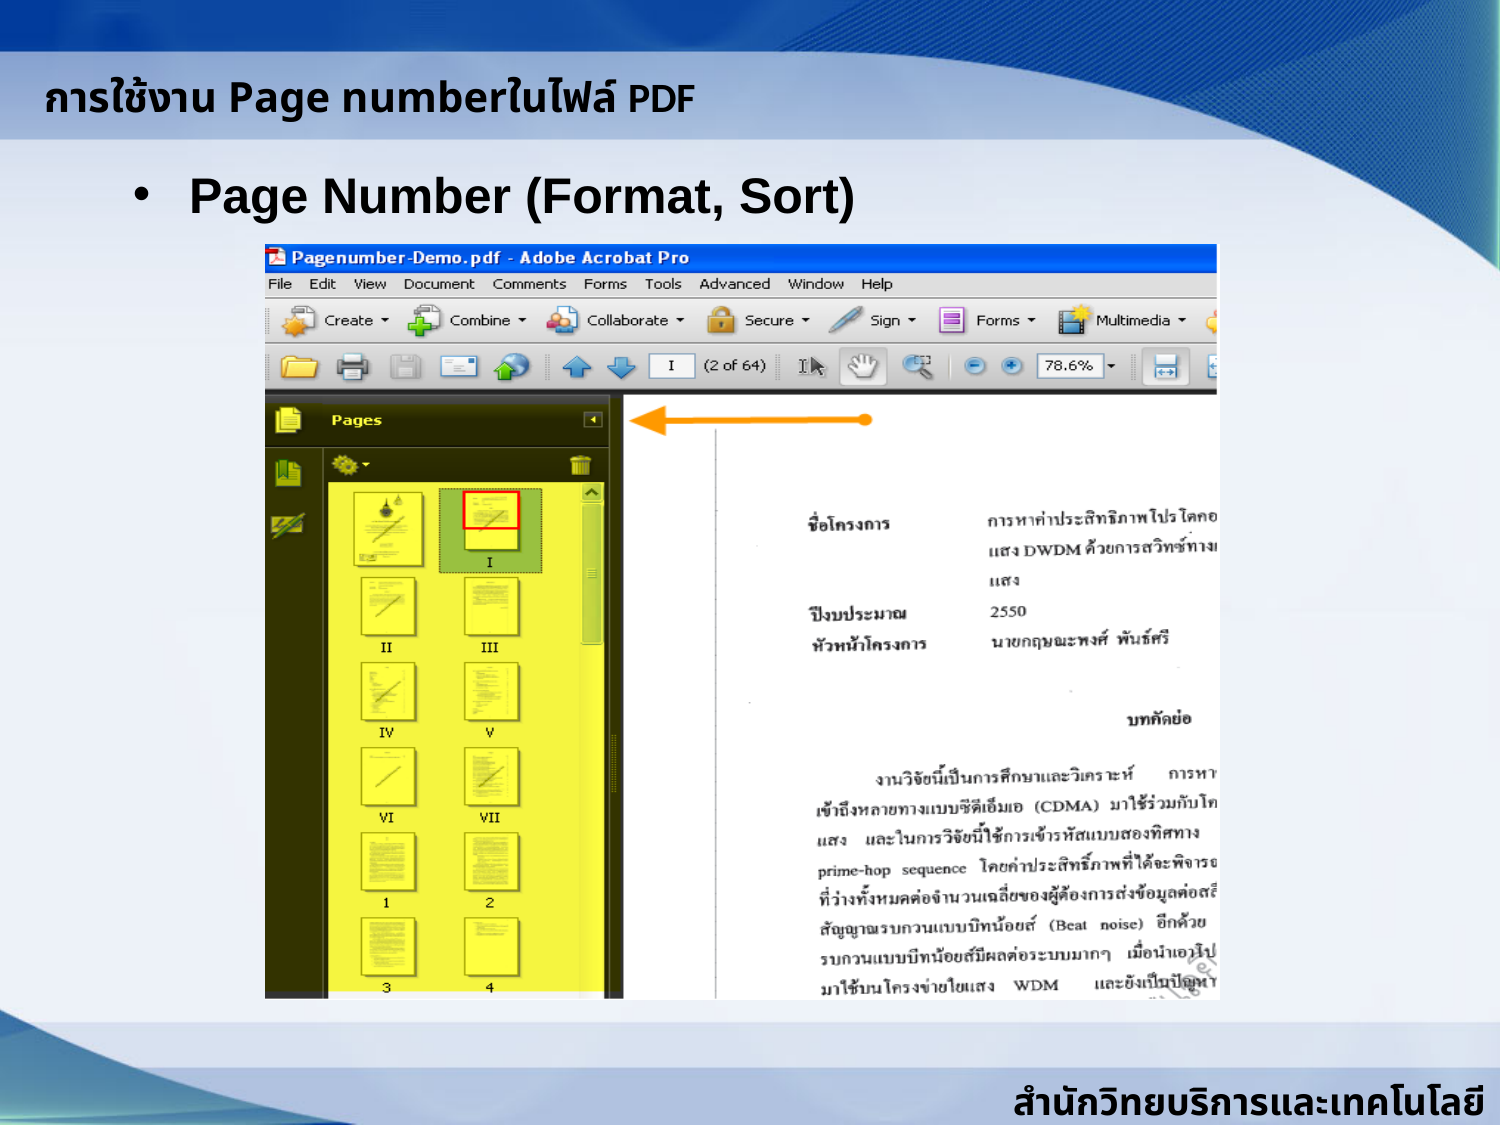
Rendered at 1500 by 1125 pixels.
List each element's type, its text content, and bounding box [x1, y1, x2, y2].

picture [0, 0, 1500, 1125]
text_box Page Number (Format, Sort) [118, 155, 1252, 231]
text_box สำนักวิทยบริการและเทคโนโลยีสารสนเทศ [998, 1070, 1500, 1125]
text_box การใช้งาน Page numberในไฟล์ PDF [29, 54, 845, 138]
